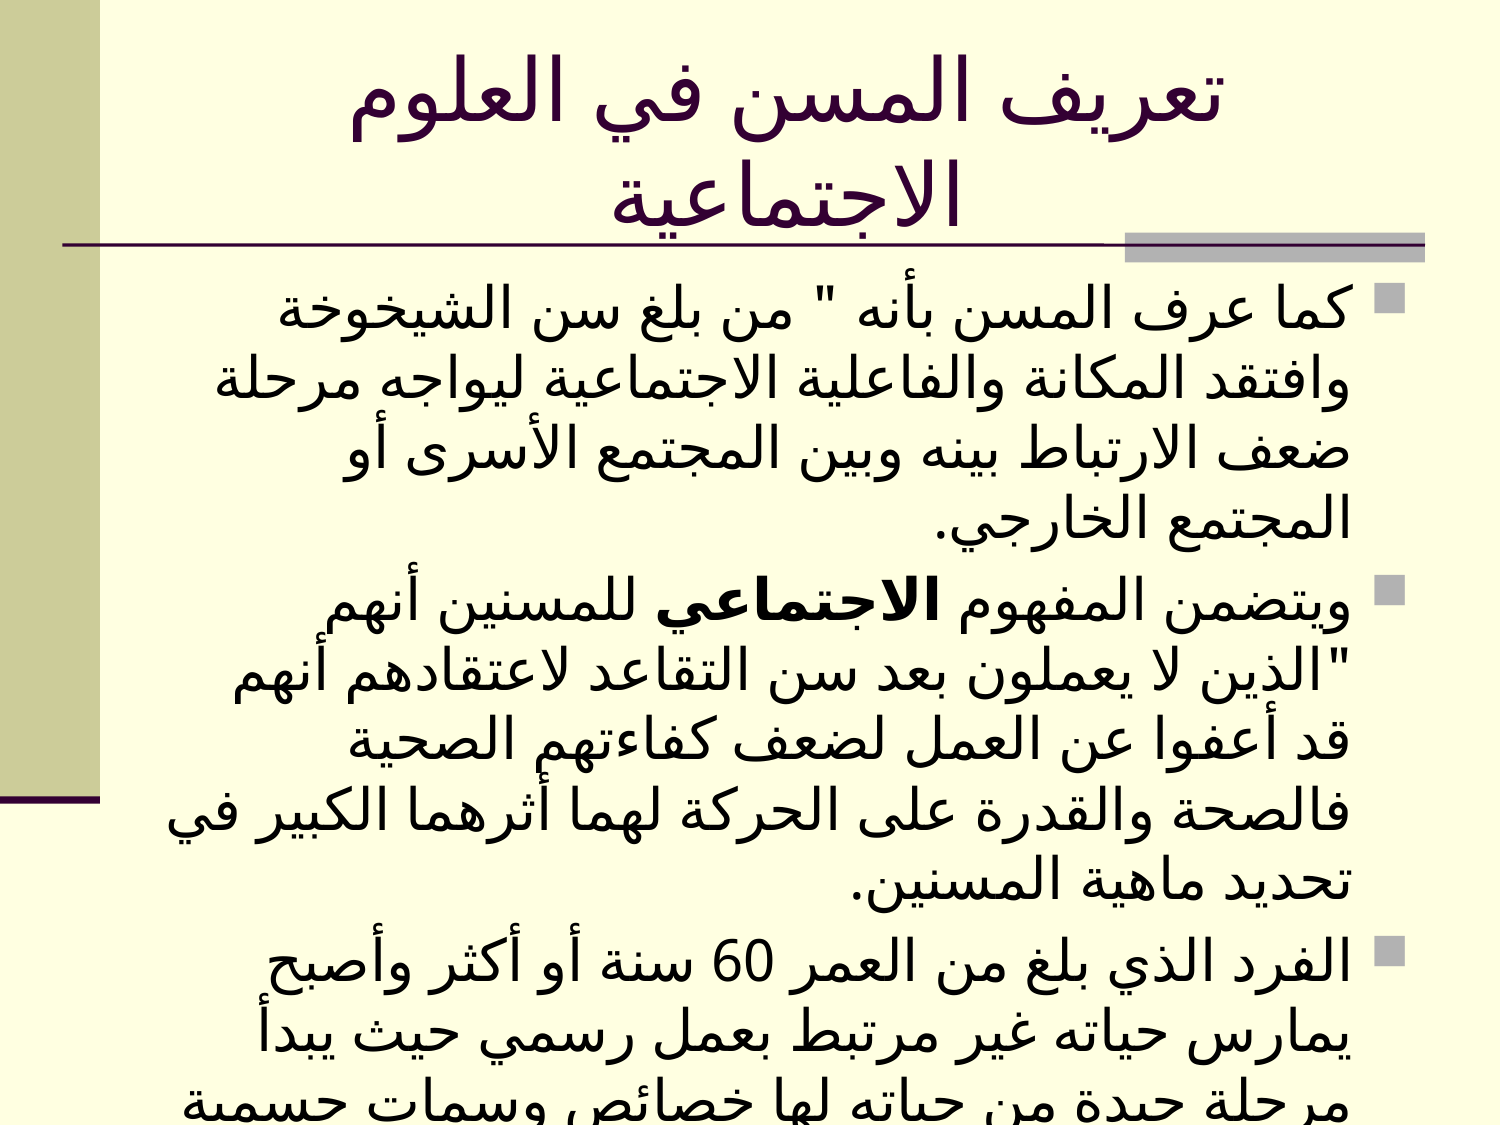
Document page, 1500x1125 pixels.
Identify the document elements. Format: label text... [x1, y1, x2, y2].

list كما عرف المسن بأنه " من بلغ سن الشيخوخة وافتقد المكانة والفاعلية الاجتماعية ليواجه مرحلة ضعف الارتباط بينه وبين المجتمع الأسرى أو المجتمع الخارجي. ويتضمن المفهوم الاجتماعي للمسنين أنهم "الذين لا يعملون بعد سن التقاعد لاعتقادهم أنهم قد أعفوا عن العمل لضعف كفاءتهم الصحية فالصحة والقدرة على الحركة لهما أثرهما الكبير في تحديد ماهية المسنين. الفرد الذي بلغ من العمر 60 سنة أو أكثر وأصبح يمارس حياته غير مرتبط بعمل رسمي حيث يبدأ مرحلة جيدة من حياته لها خصائص وسمات جسمية ونفسية وعقلية، اجتماعية مرضية ويحتاج لمن يساعده لإشباع احتياجاته ومواجهة مشكلاته . [150, 262, 1425, 1006]
title تعريف المسن في العلوم الاجتماعية [150, 45, 1425, 234]
